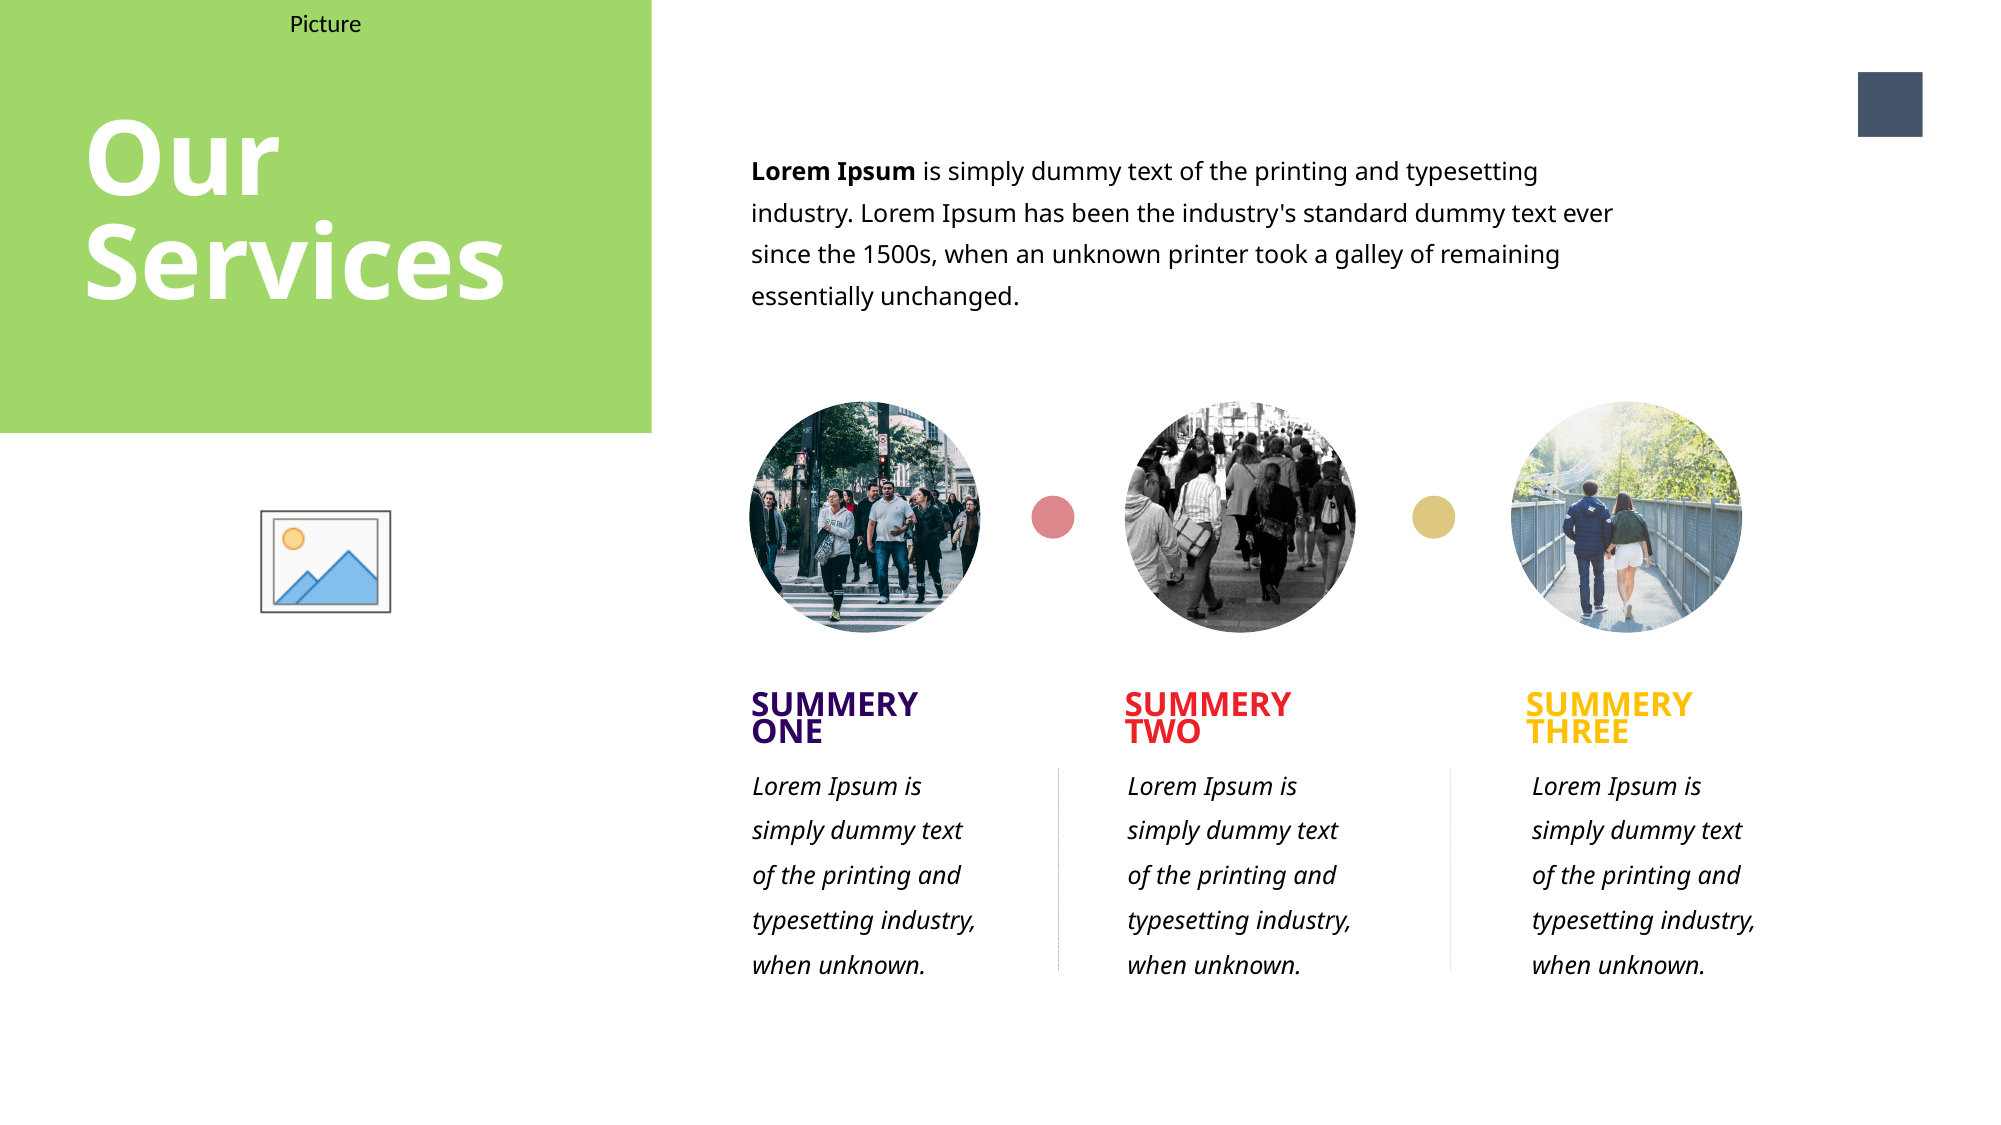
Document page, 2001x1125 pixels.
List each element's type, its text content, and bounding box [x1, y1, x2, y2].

text_box SUMMERY TWO [1109, 688, 1349, 758]
picture [1124, 401, 1356, 633]
text_box SUMMERY ONE [736, 688, 972, 758]
text_box [1857, 71, 1924, 78]
text_box Lorem Ipsum is simply dummy text of the printing and typesetting industry. Lorem Ipsum has been the industry's standard dummy text ever since the 1500s, when an unknown printer took a galley of remaining essentially unchanged. [736, 136, 1654, 319]
text_box [1411, 494, 1457, 540]
slide_number 7 [1854, 78, 1927, 130]
picture [0, 0, 652, 1125]
text_box Lorem Ipsum is simply dummy text of the printing and typesetting industry, when unknown. [737, 747, 1004, 987]
picture [1511, 401, 1743, 633]
text_box Lorem Ipsum is simply dummy text of the printing and typesetting industry, when unknown. [1112, 747, 1380, 987]
text_box [1030, 494, 1076, 540]
picture [749, 401, 981, 633]
text_box [1857, 130, 1924, 138]
text_box SUMMERY THREE [1511, 688, 1788, 758]
text_box Lorem Ipsum is simply dummy text of the printing and typesetting industry, when unknown. [1517, 747, 1784, 987]
